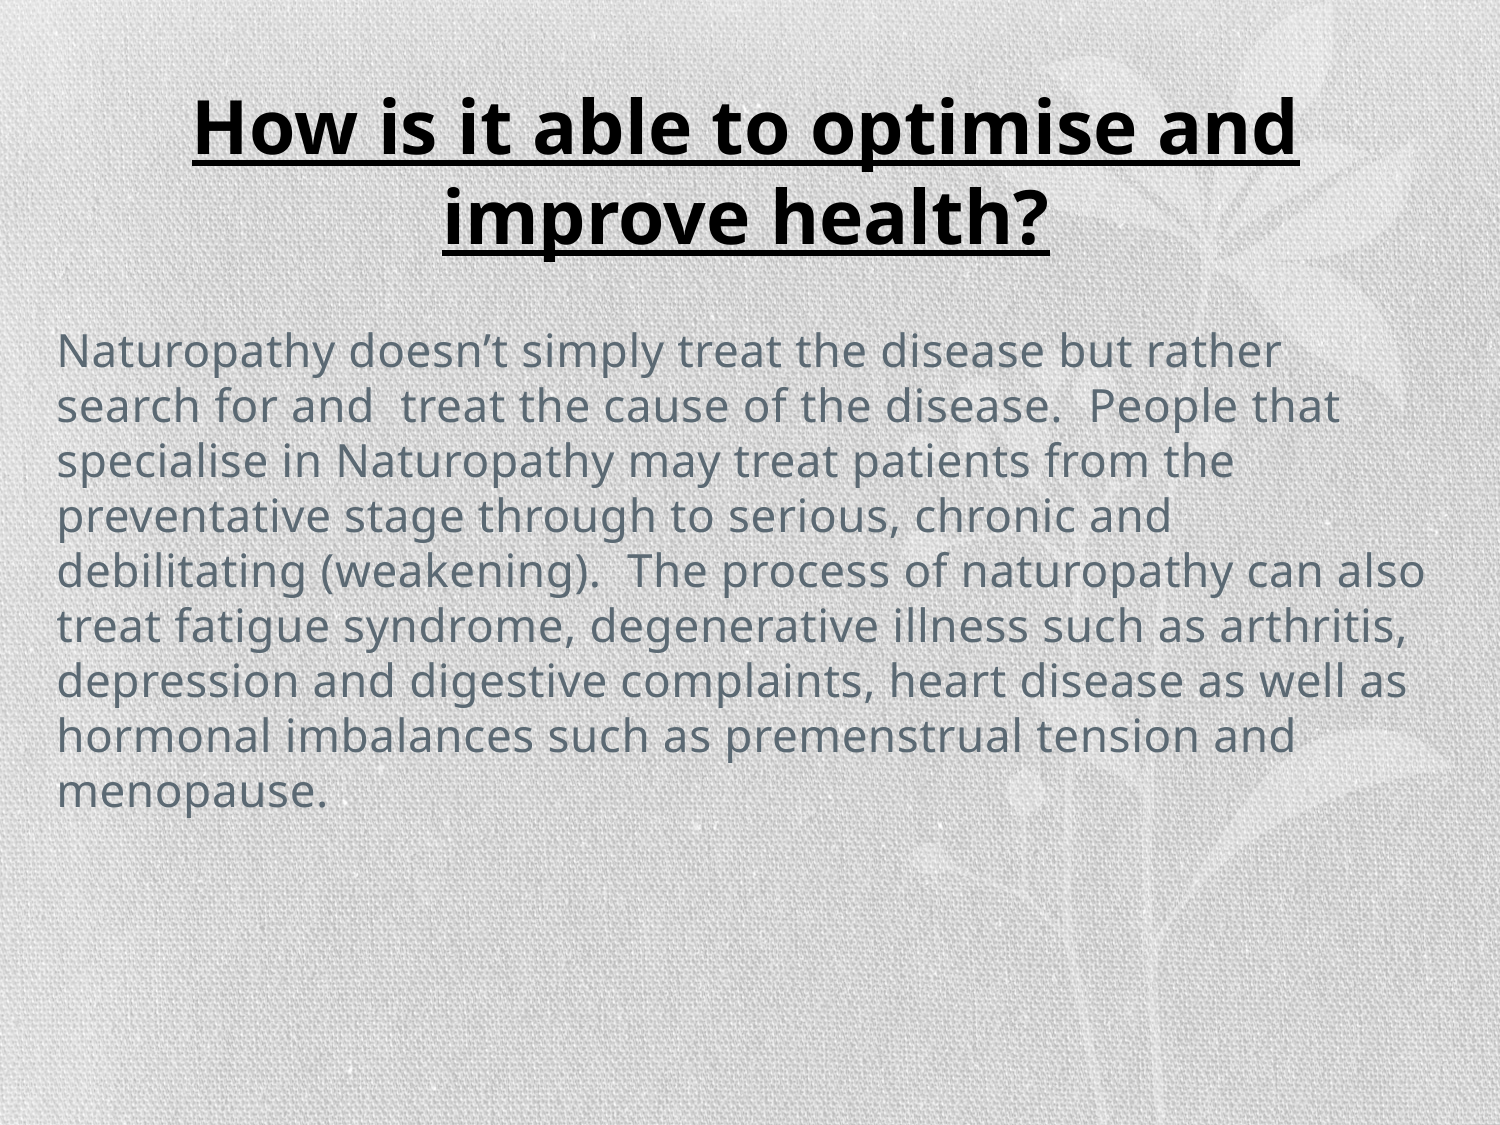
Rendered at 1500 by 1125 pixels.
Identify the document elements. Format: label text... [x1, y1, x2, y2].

list Naturopathy doesn’t simply treat the disease but rather search for and treat the cause of the disease. People that specialise in Naturopathy may treat patients from the preventative stage through to serious, chronic and debilitating (weakening). The process of naturopathy can also treat fatigue syndrome, degenerative illness such as arthritis, depression and digestive complaints, heart disease as well as hormonal imbalances such as premenstrual tension and menopause. [41, 314, 1452, 1007]
title How is it able to optimise and improve health? [41, 54, 1451, 268]
